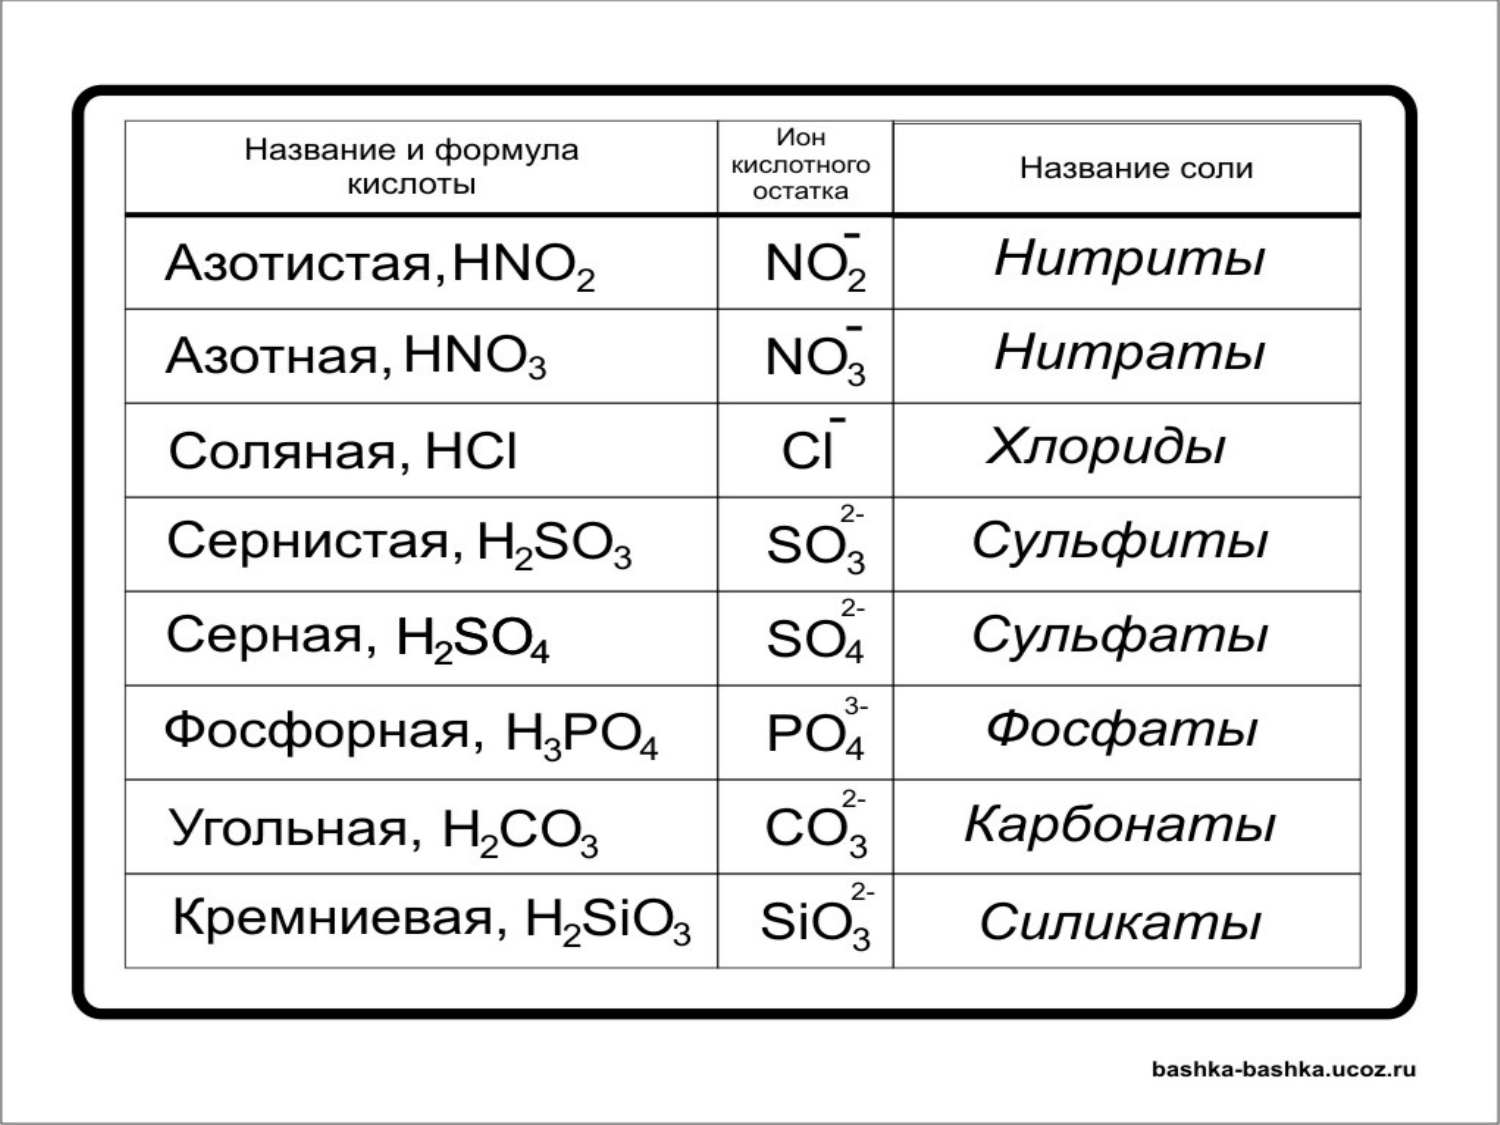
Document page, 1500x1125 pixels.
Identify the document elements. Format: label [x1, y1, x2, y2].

list [0, 0, 1500, 1125]
